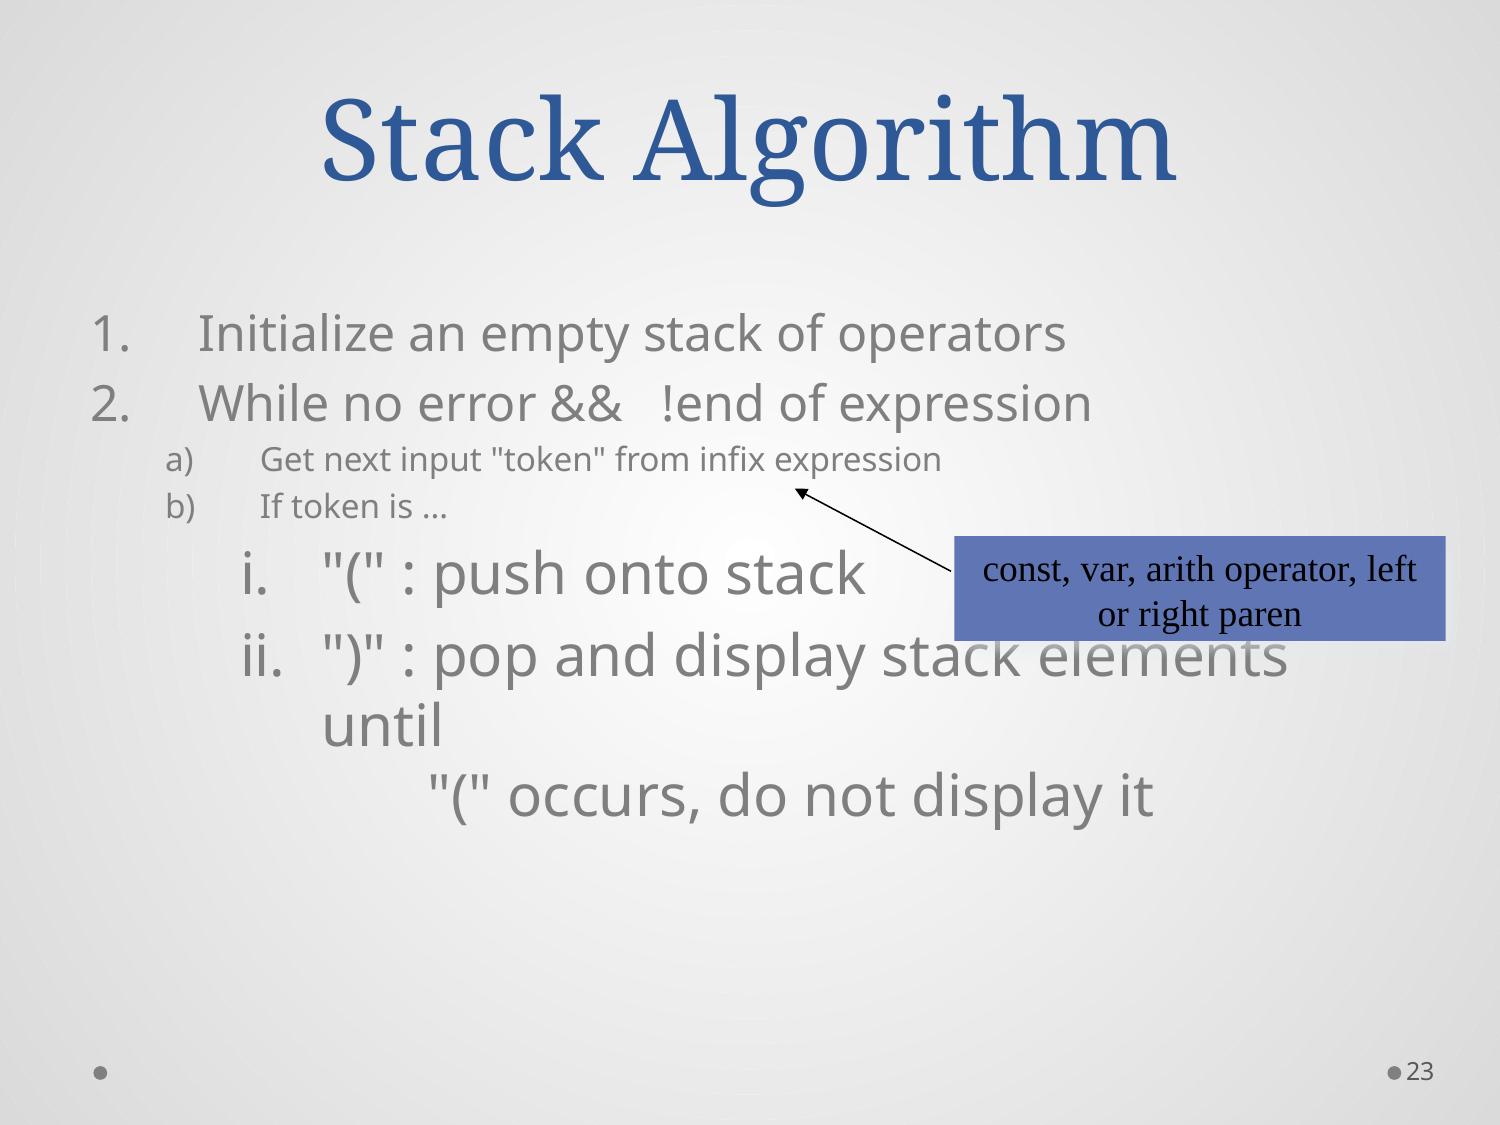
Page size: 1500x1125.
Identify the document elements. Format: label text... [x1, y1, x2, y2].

slide_number 23 [1425, 1042, 1494, 1103]
list Initialize an empty stack of operators While no error && !end of expression Get next input "token" from infix expression If token is … "(" : push onto stack ")" : pop and display stack elements until "(" occurs, do not display it [75, 294, 1425, 1125]
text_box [794, 488, 1446, 642]
title Stack Algorithm [75, 45, 1425, 211]
text_box ABC*+DEF-- [962, 649, 1425, 656]
